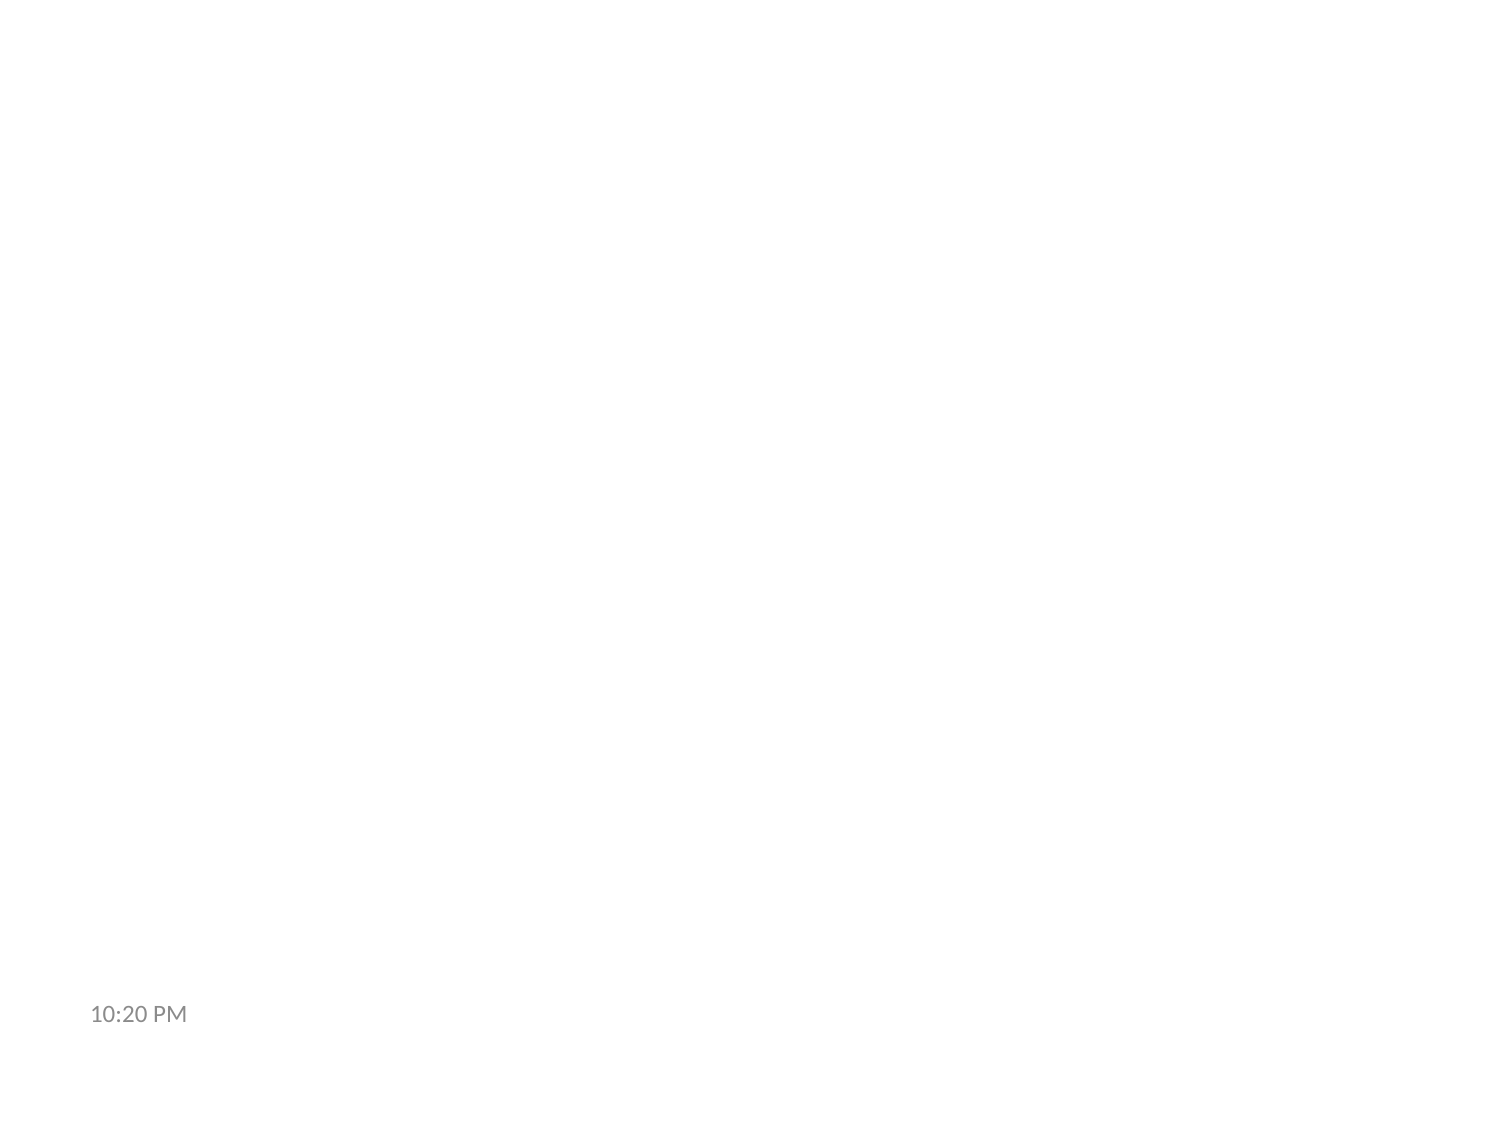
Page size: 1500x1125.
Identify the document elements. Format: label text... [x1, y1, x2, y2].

text_box 3:35 PM [75, 982, 425, 1043]
